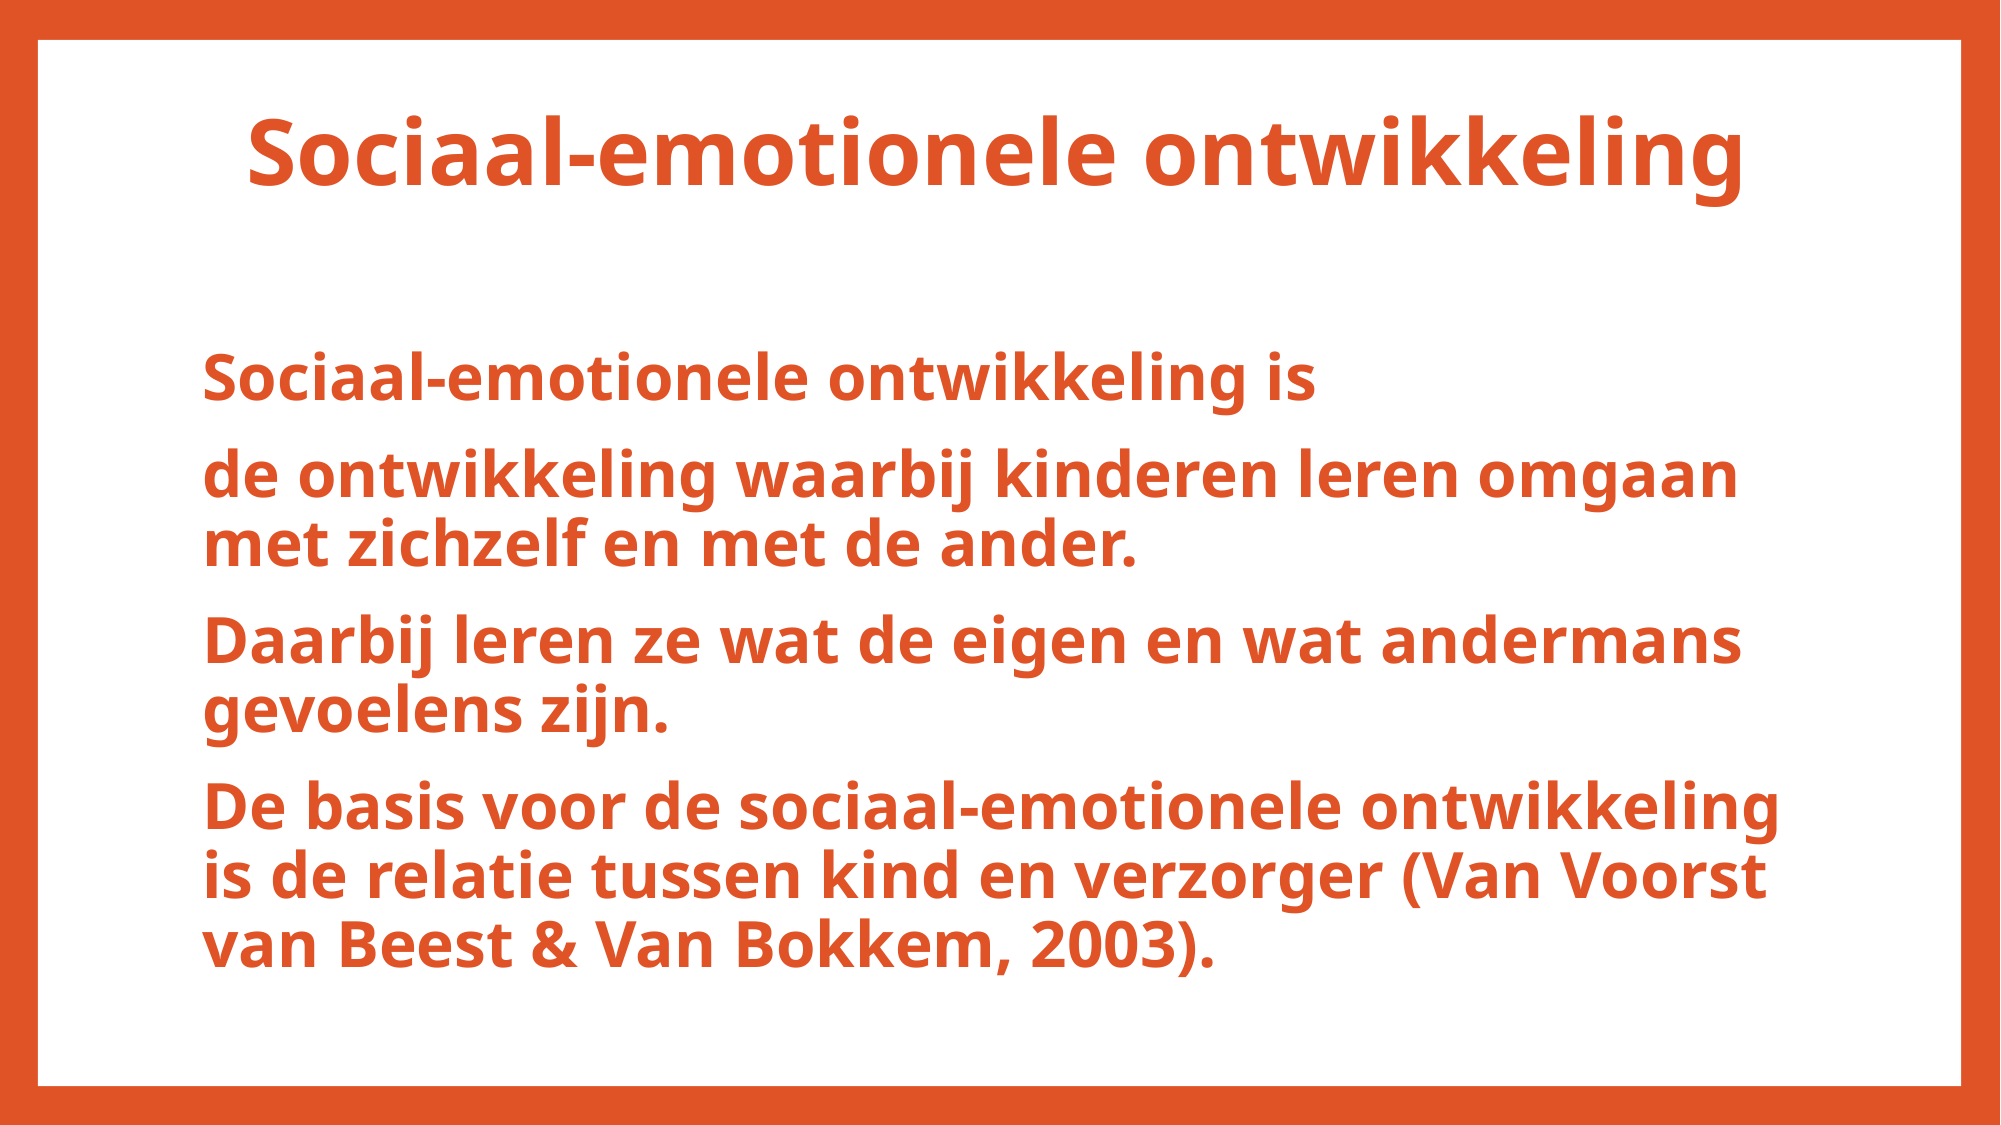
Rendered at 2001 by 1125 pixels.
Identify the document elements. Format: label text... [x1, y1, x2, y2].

list Sociaal-emotionele ontwikkeling is de ontwikkeling waarbij kinderen leren omgaan met zichzelf en met de ander. Daarbij leren ze wat de eigen en wat andermans gevoelens zijn. De basis voor de sociaal-emotionele ontwikkeling is de relatie tussen kind en verzorger (Van Voorst van Beest & Van Bokkem, 2003). [187, 337, 1808, 1000]
title Sociaal-emotionele ontwikkeling [187, 99, 1808, 323]
